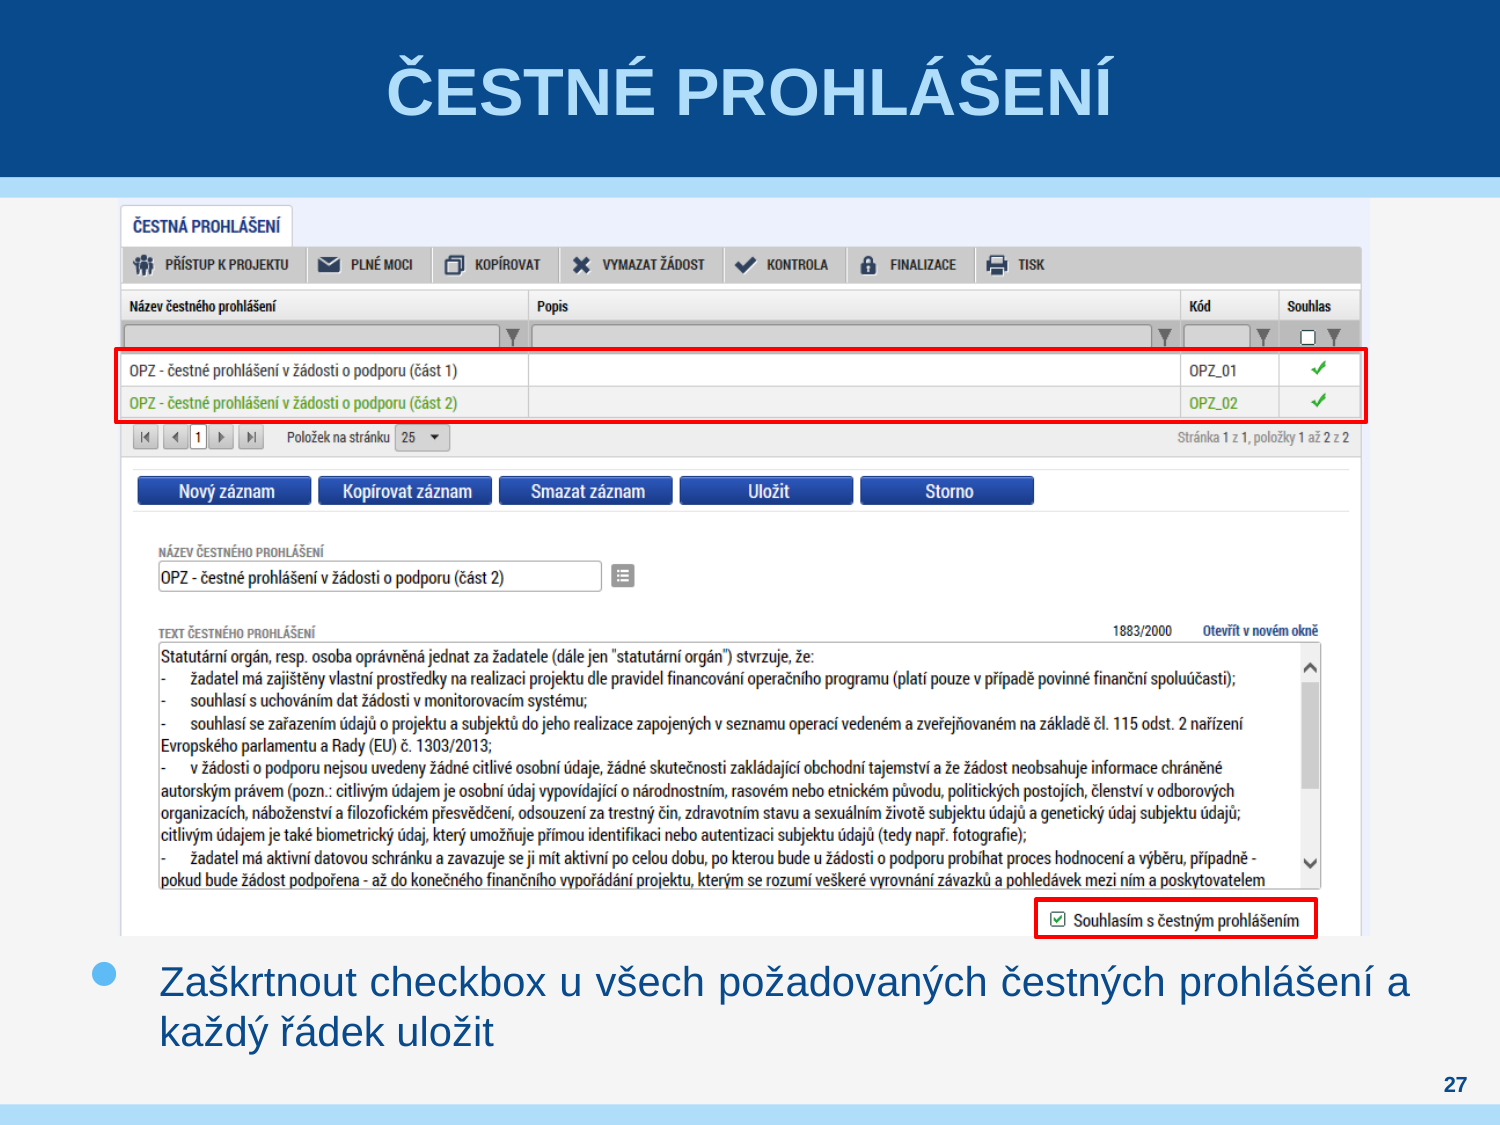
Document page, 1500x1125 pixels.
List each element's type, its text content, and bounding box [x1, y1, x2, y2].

picture [118, 198, 1370, 936]
list Zaškrtnout checkbox u všech požadovaných čestných prohlášení a každý řádek uložit [88, 954, 1412, 1083]
title čestné prohlášení [59, 0, 1441, 178]
slide_number 27 [1417, 1068, 1495, 1099]
